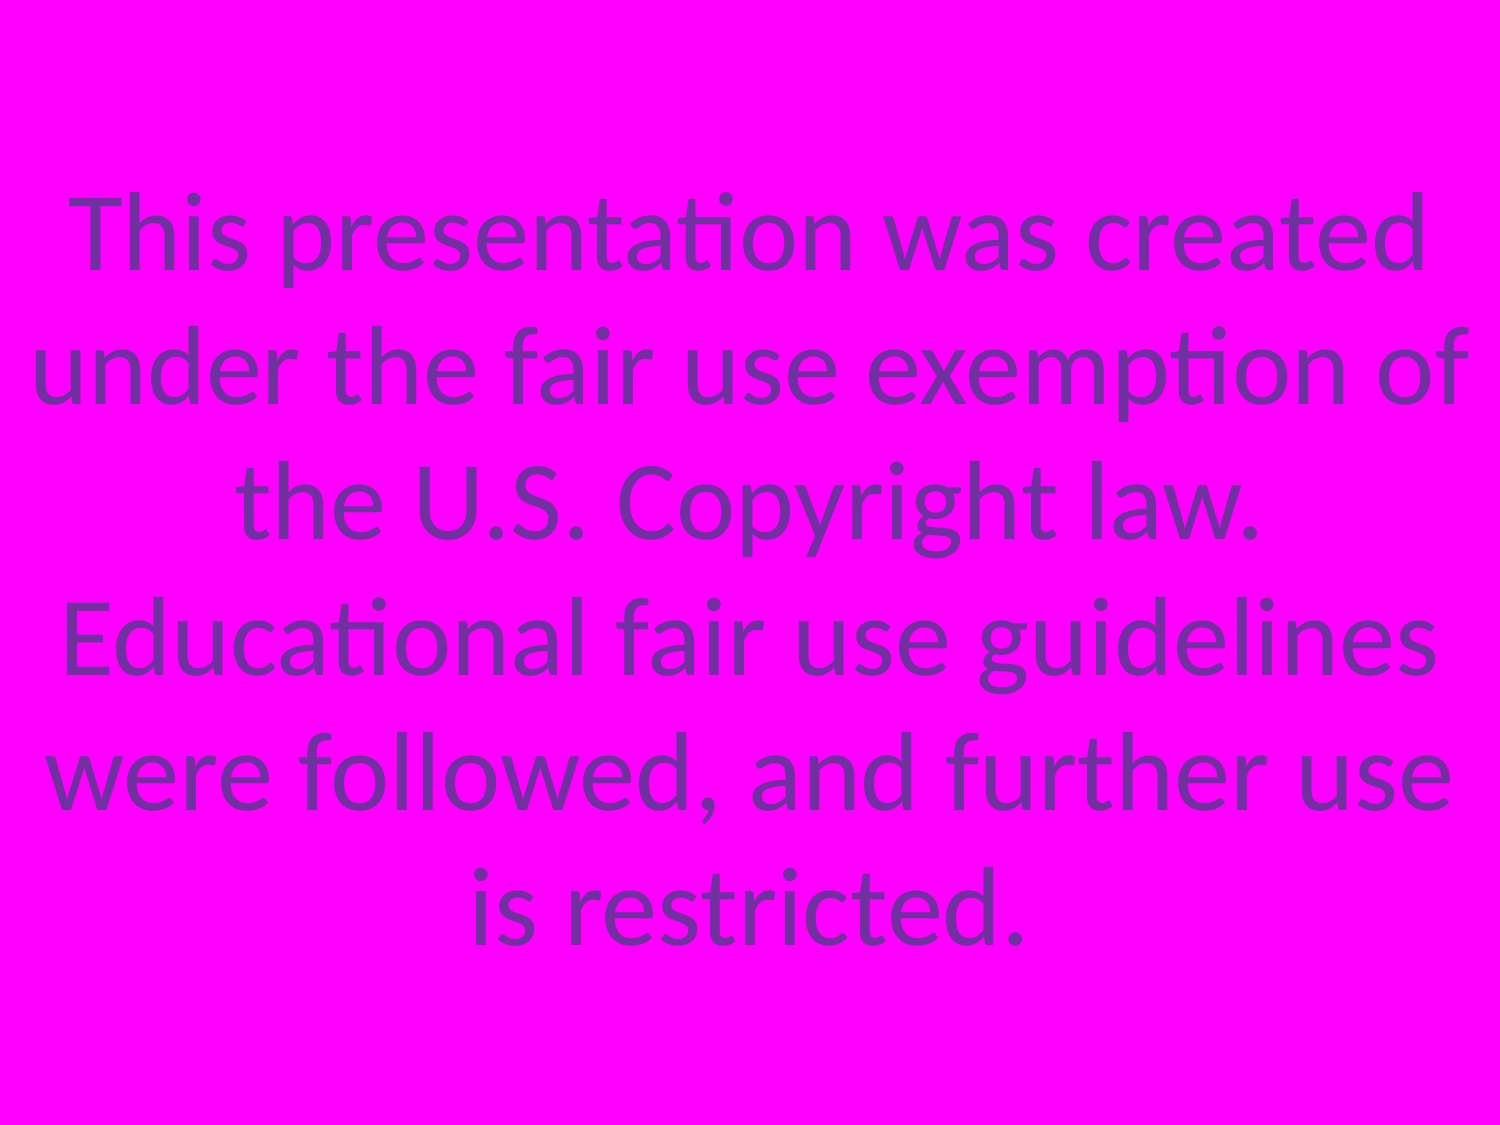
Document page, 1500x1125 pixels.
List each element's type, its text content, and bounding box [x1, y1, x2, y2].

title This presentation was created under the fair use exemption of the U.S. Copyright law. Educational fair use guidelines were followed, and further use is restricted. [0, 0, 1500, 1125]
